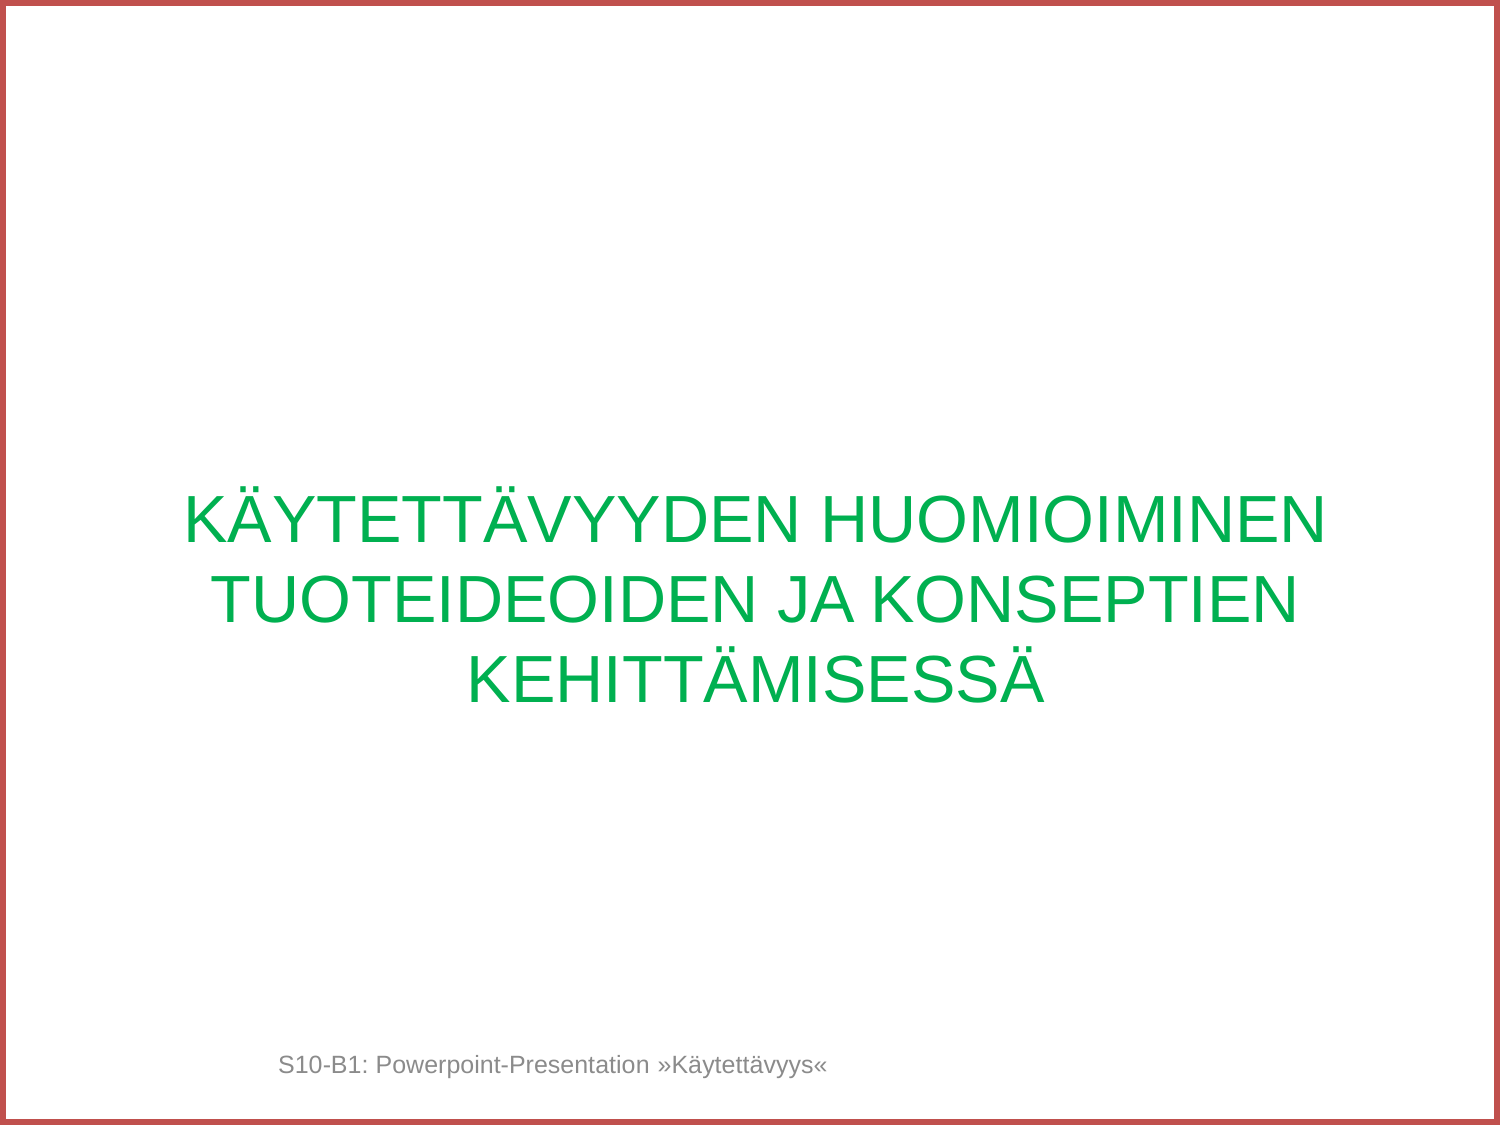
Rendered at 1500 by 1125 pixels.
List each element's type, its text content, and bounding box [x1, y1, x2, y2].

footer S10-B1: Powerpoint-Presentation »Käytettävyys« [83, 1024, 1023, 1103]
text_box [0, 0, 1500, 1125]
